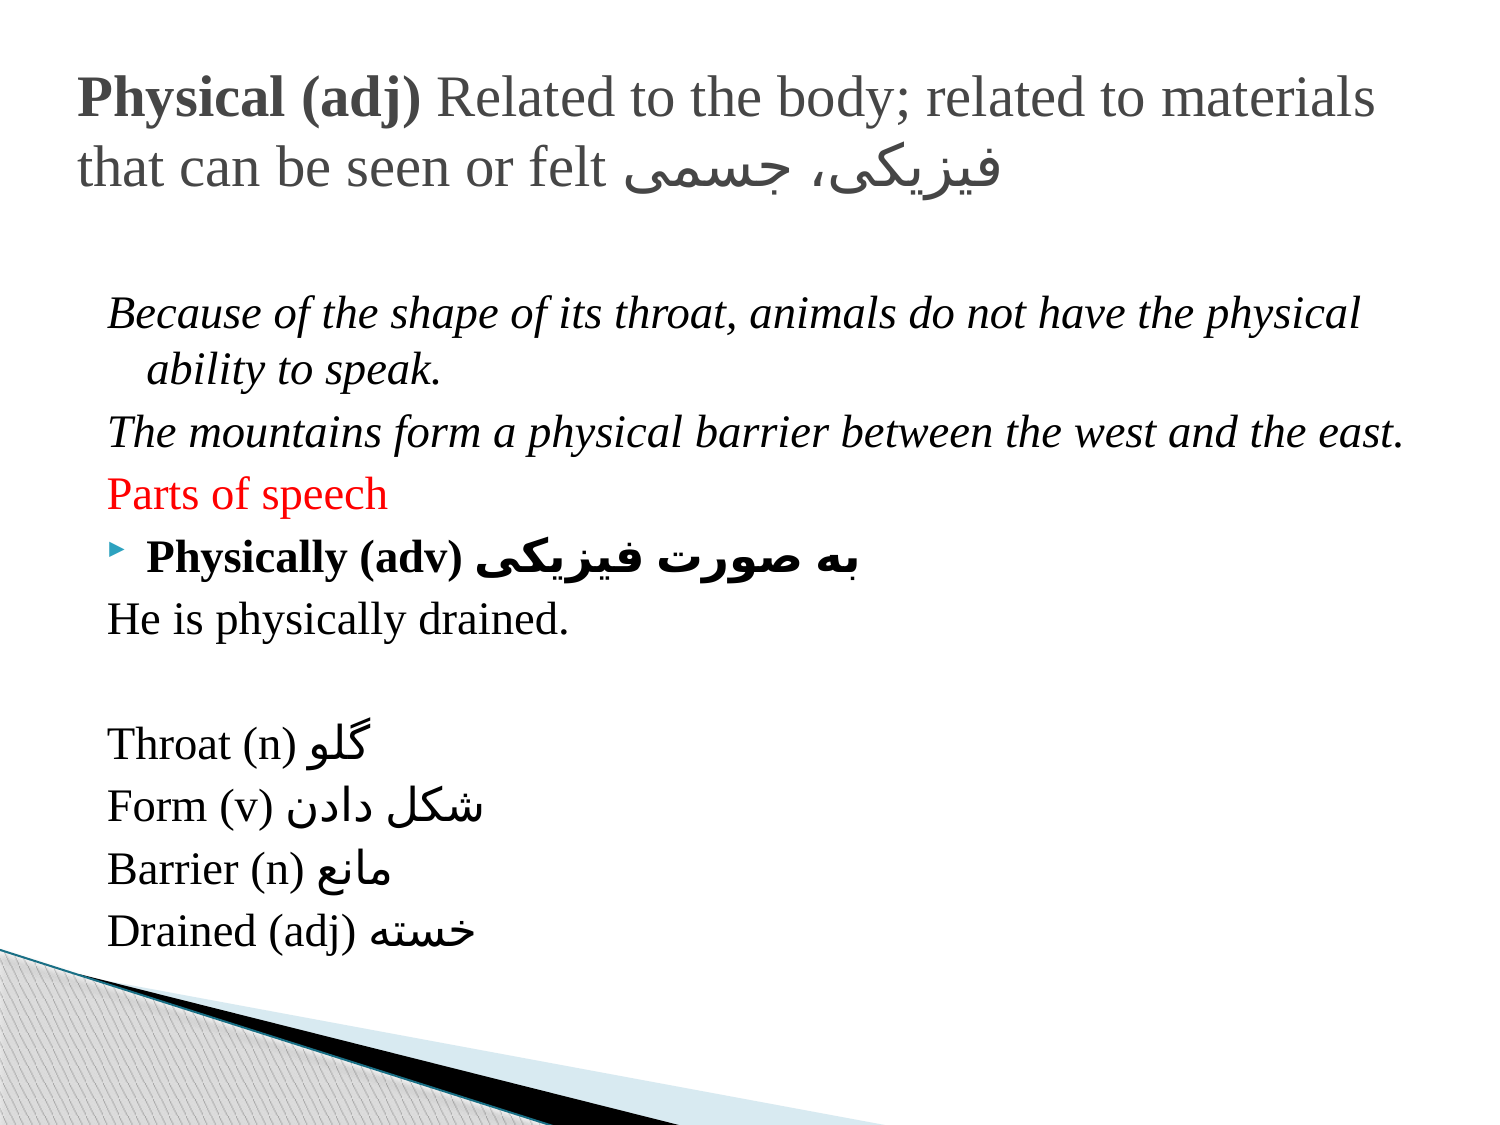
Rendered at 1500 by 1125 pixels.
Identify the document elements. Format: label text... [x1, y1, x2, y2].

title Physical (adj) Related to the body; related to materials that can be seen or felt فیزیکی، جسمی [62, 50, 1413, 300]
list Because of the shape of its throat, animals do not have the physical ability to speak. The mountains form a physical barrier between the west and the east. Parts of speech Physically (adv) به صورت فیزیکی He is physically drained. Throat (n) گلو Form (v) شکل دادن Barrier (n) مانع Drained (adj) خسته [75, 275, 1425, 986]
